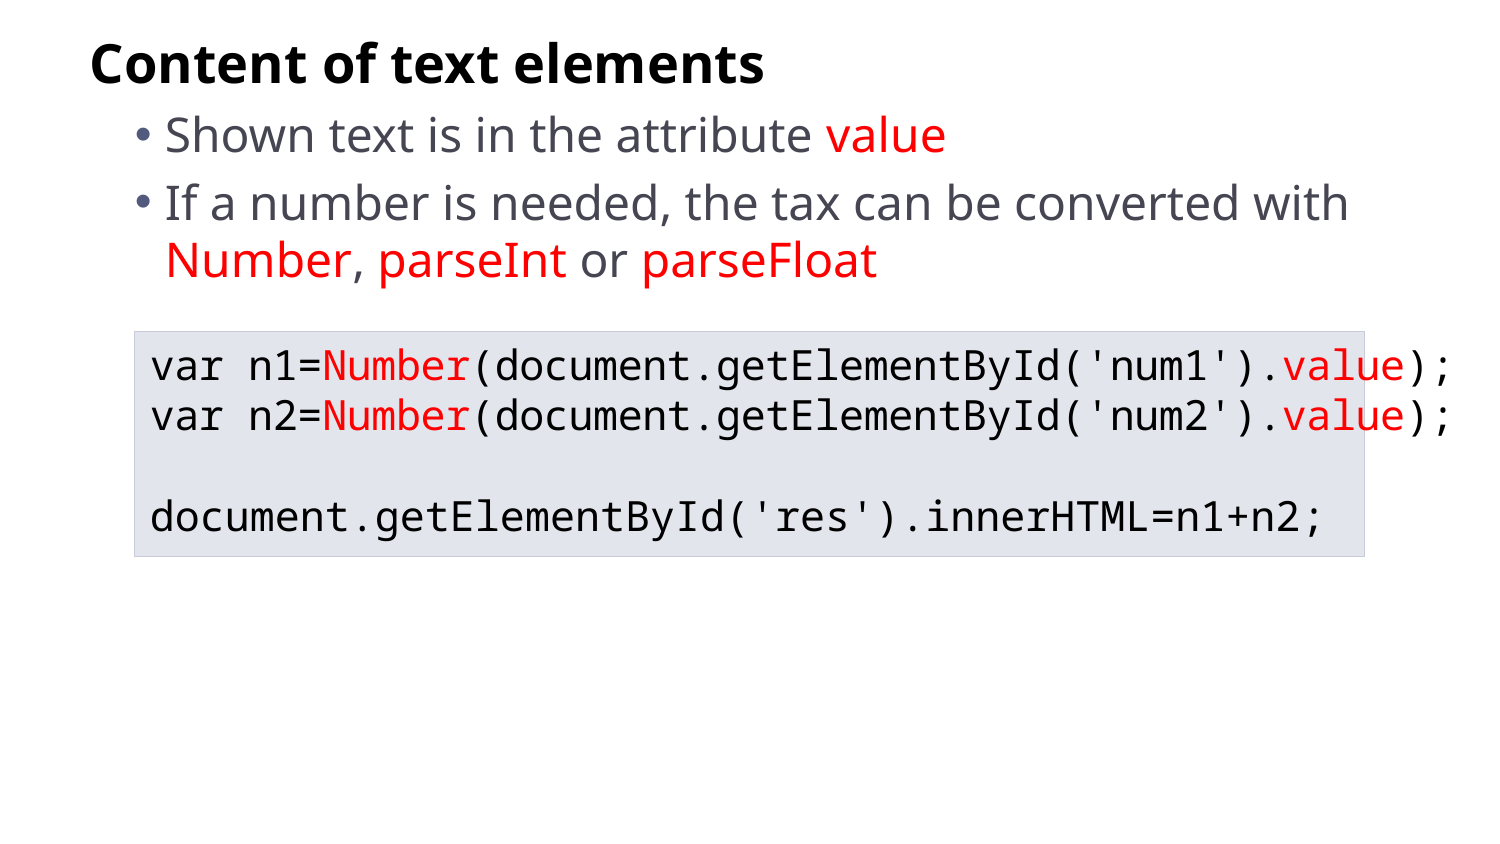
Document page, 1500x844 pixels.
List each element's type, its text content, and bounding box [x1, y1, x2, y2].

list Content of text elements Shown text is in the attribute value If a number is needed, the tax can be converted with Number, parseInt or parseFloat [75, 21, 1475, 835]
text_box var n1=Number(document.getElementById('num1').value); var n2=Number(document.getElementById('num2').value); document.getElementById('res').innerHTML=n1+n2; [134, 331, 1365, 557]
